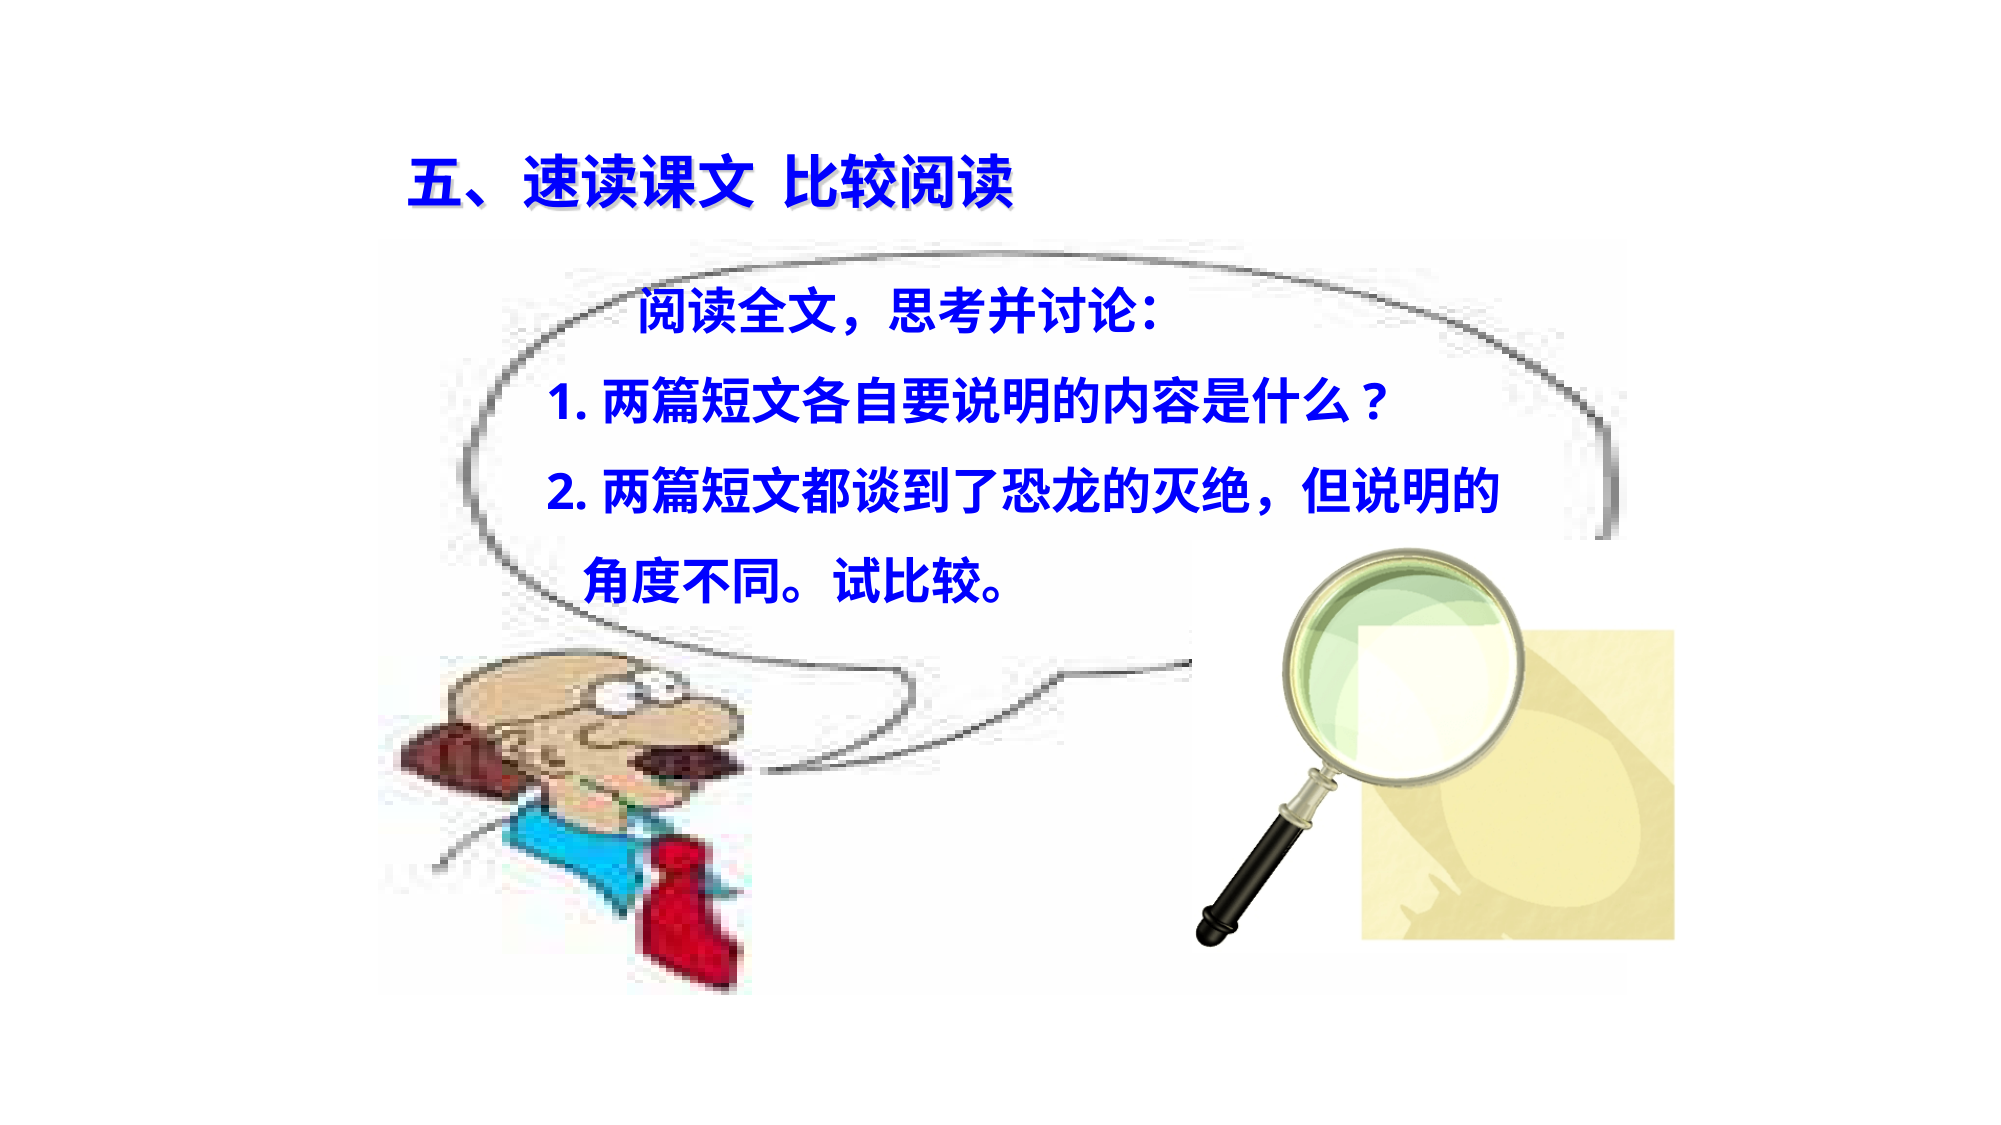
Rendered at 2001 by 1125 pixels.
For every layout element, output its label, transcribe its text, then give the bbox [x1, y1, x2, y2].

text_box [1192, 540, 1680, 953]
text_box 五、速读课文 比较阅读 [391, 138, 1274, 223]
picture [378, 239, 1627, 995]
